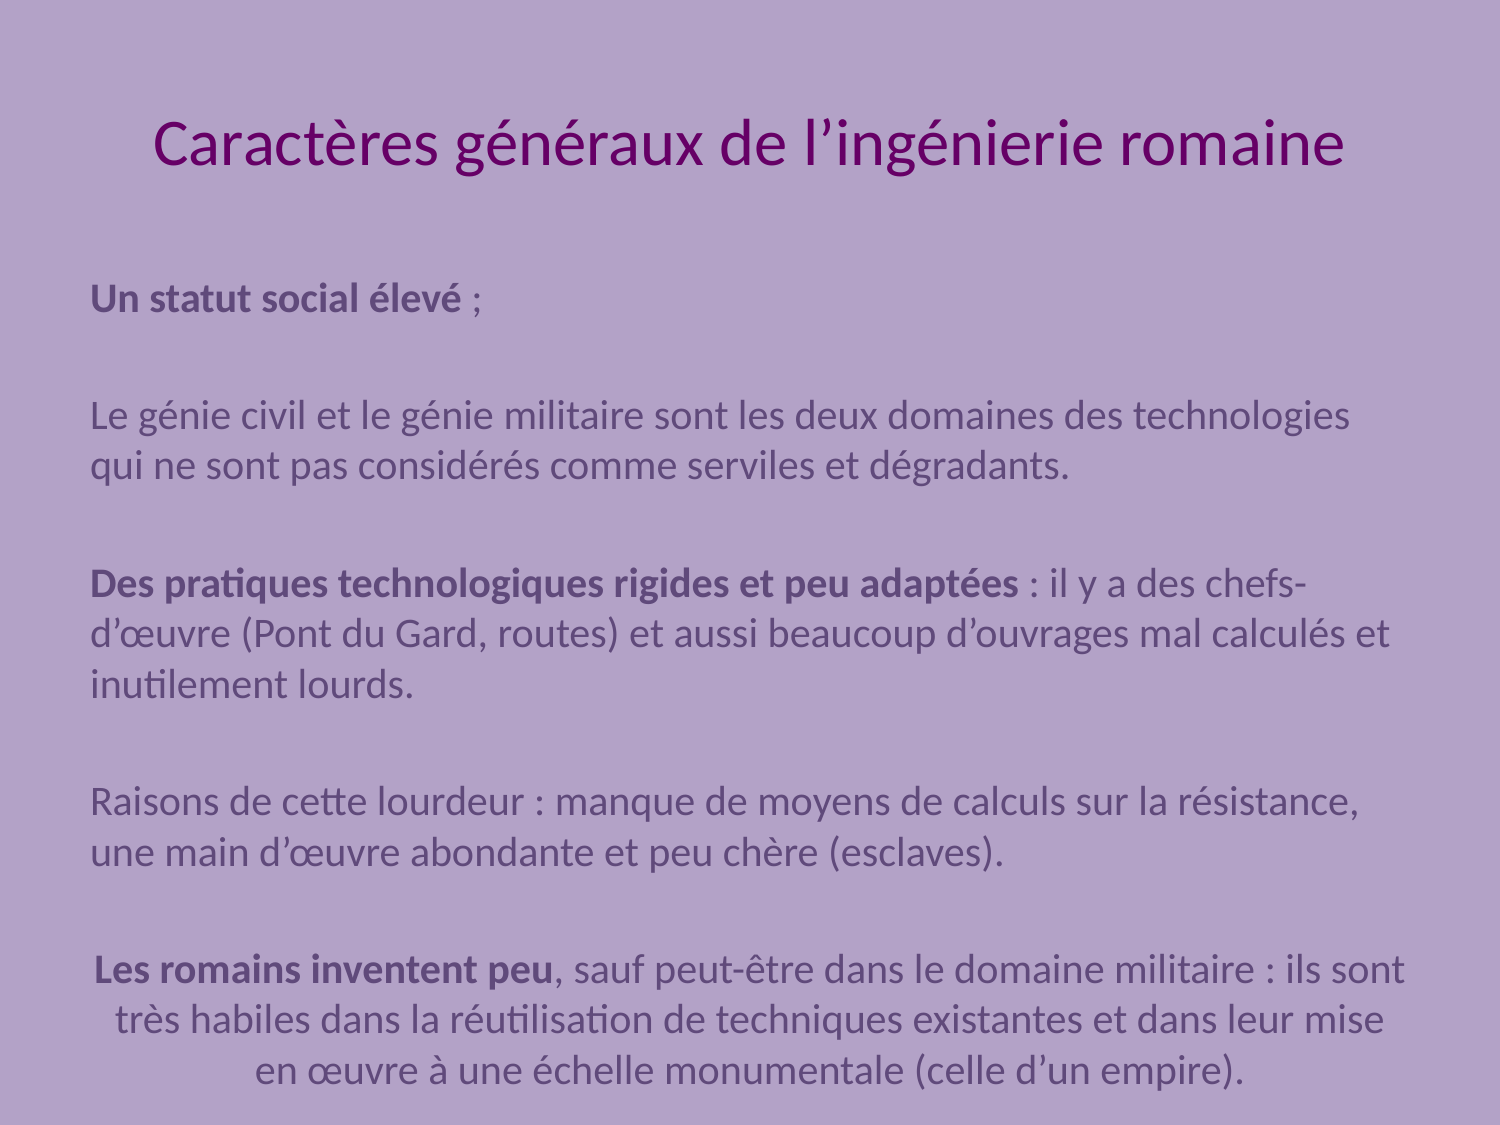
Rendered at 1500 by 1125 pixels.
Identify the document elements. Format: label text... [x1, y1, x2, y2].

title Caractères généraux de l’ingénierie romaine [75, 45, 1425, 233]
list Un statut social élevé ; Le génie civil et le génie militaire sont les deux domaines des technologies qui ne sont pas considérés comme serviles et dégradants. Des pratiques technologiques rigides et peu adaptées : il y a des chefs-d’œuvre (Pont du Gard, routes) et aussi beaucoup d’ouvrages mal calculés et inutilement lourds. Raisons de cette lourdeur : manque de moyens de calculs sur la résistance, une main d’œuvre abondante et peu chère (esclaves). Les romains inventent peu, sauf peut-être dans le domaine militaire : ils sont très habiles dans la réutilisation de techniques existantes et dans leur mise en œuvre à une échelle monumentale (celle d’un empire). [75, 262, 1425, 1125]
